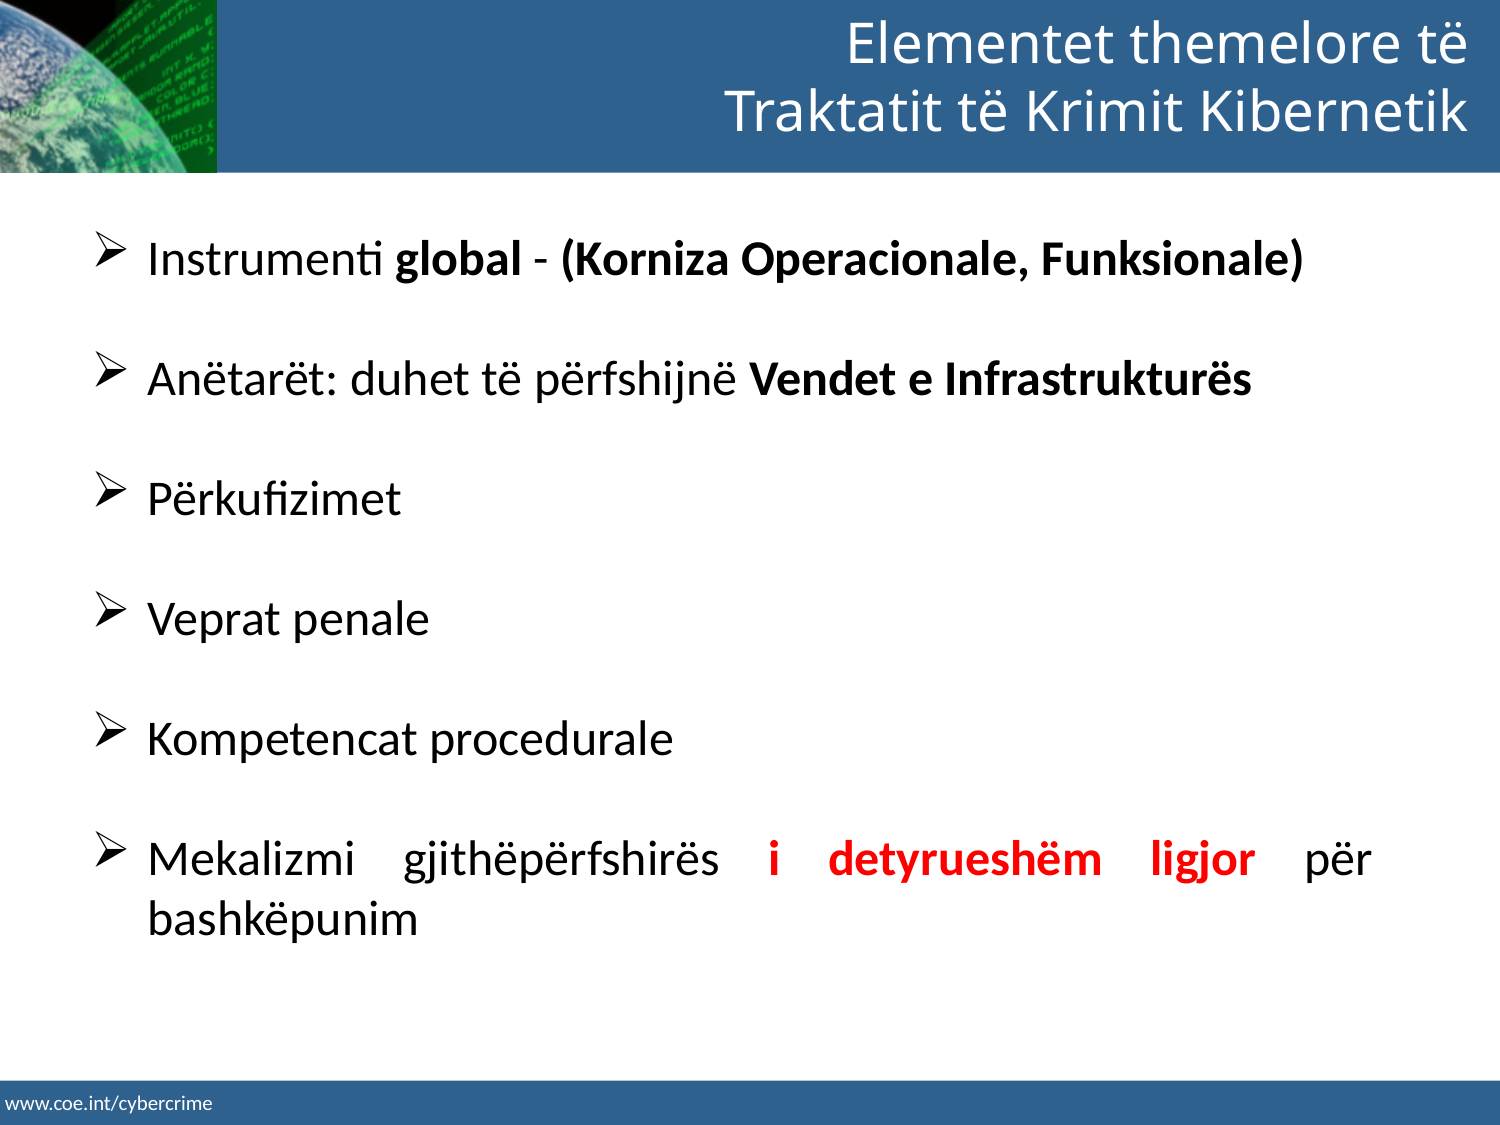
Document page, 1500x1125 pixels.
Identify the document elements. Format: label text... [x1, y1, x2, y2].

picture [0, 0, 217, 173]
text_box Instrumenti global - (Korniza Operacionale, Funksionale) Anëtarët: duhet të përfshijnë Vendet e Infrastrukturës Përkufizimet Veprat penale Kompetencat procedurale Mekalizmi gjithëpërfshirës i detyrueshëm ligjor për bashkëpunim [76, 217, 1388, 953]
text_box Elementet themelore të Traktatit të Krimit Kibernetik [231, 0, 1484, 150]
